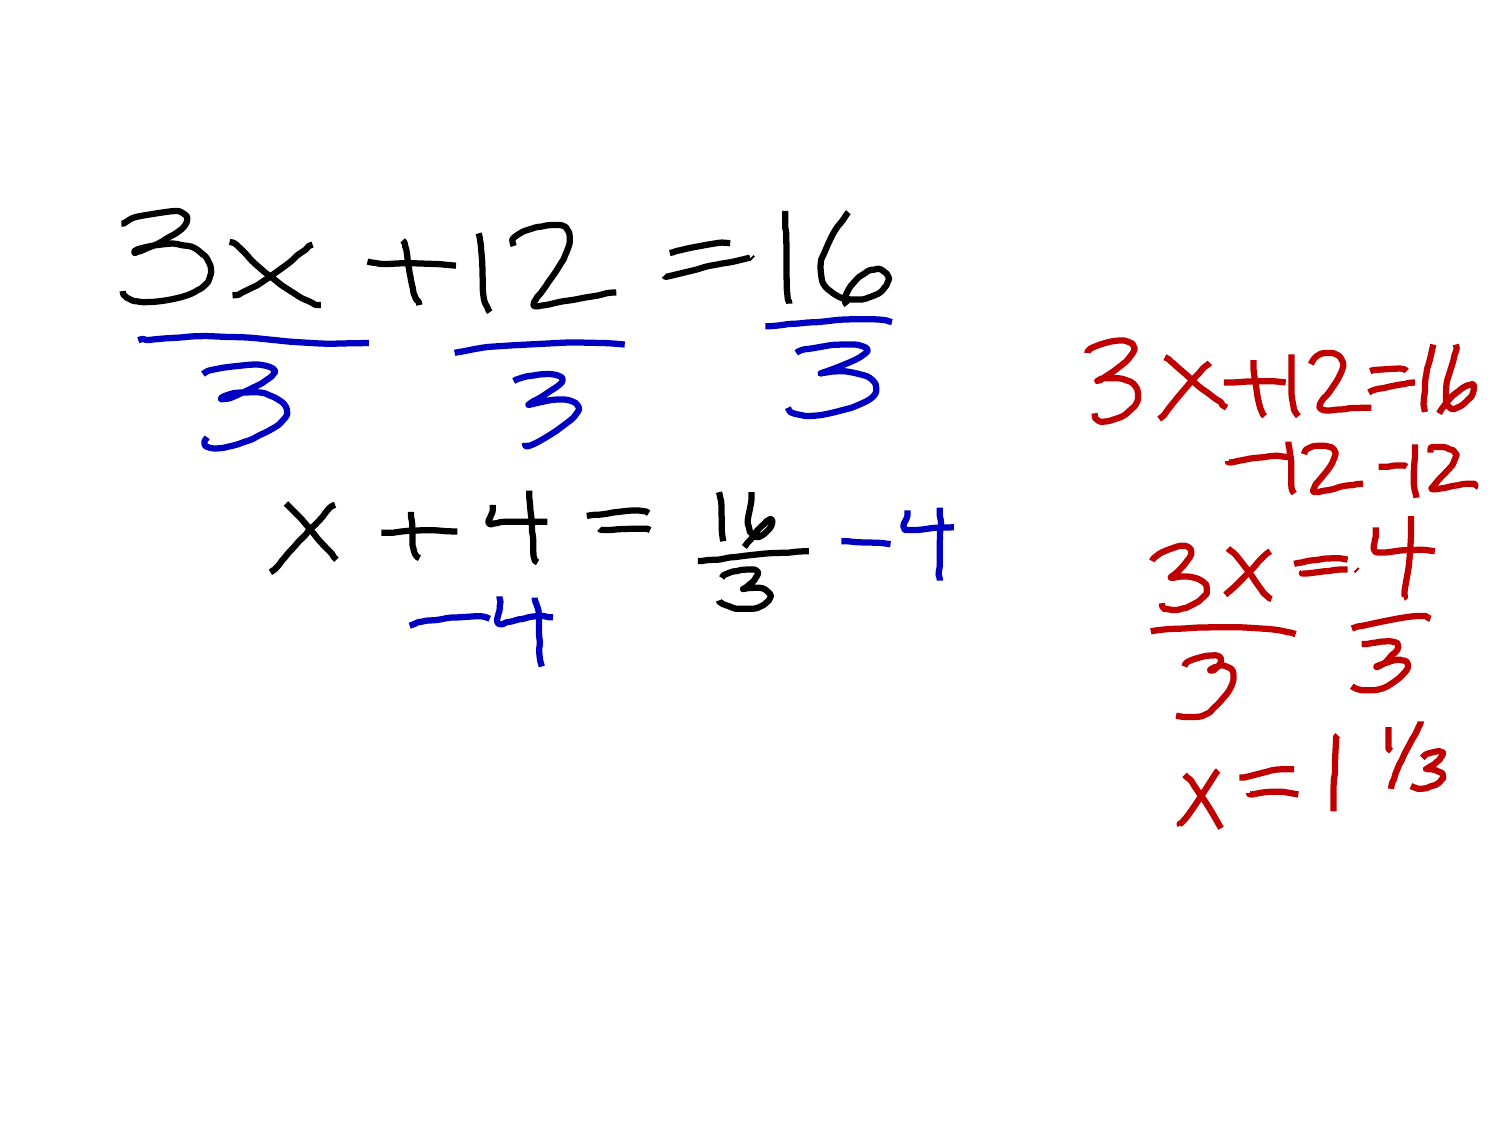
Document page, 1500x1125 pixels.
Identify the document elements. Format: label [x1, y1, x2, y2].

text_box [1239, 768, 1295, 779]
text_box [1410, 750, 1444, 790]
text_box [285, 502, 310, 529]
text_box [454, 341, 625, 354]
text_box [697, 550, 809, 562]
text_box [367, 260, 407, 265]
text_box [409, 615, 491, 627]
text_box [1368, 381, 1416, 393]
text_box [1158, 362, 1211, 420]
text_box [1227, 455, 1290, 464]
text_box [1290, 354, 1299, 417]
text_box [841, 540, 891, 545]
text_box [1412, 444, 1418, 498]
text_box [1227, 547, 1249, 572]
text_box [765, 318, 893, 327]
text_box [477, 233, 491, 313]
text_box [1390, 721, 1422, 789]
text_box [743, 492, 774, 548]
text_box [270, 504, 336, 573]
text_box [496, 596, 536, 626]
text_box [1429, 446, 1477, 490]
text_box [528, 490, 538, 564]
text_box [410, 511, 420, 559]
text_box [513, 373, 580, 448]
text_box [229, 241, 271, 274]
text_box [1201, 797, 1222, 829]
text_box [1378, 464, 1407, 468]
text_box [409, 262, 457, 267]
text_box [533, 517, 548, 523]
text_box [202, 363, 288, 450]
text_box [937, 507, 942, 581]
text_box [415, 529, 458, 533]
text_box [534, 597, 543, 667]
text_box [1332, 734, 1339, 812]
text_box [271, 274, 321, 306]
text_box [942, 522, 954, 529]
text_box [402, 239, 421, 306]
text_box [718, 568, 772, 610]
text_box [663, 256, 750, 278]
text_box [1422, 344, 1435, 413]
text_box [787, 343, 878, 417]
text_box [1387, 727, 1392, 752]
text_box [1183, 774, 1201, 797]
text_box [381, 529, 411, 534]
text_box [1178, 770, 1219, 826]
text_box [1175, 654, 1235, 718]
text_box [138, 335, 369, 345]
text_box [718, 491, 724, 542]
text_box [1351, 640, 1409, 692]
text_box [1249, 573, 1272, 600]
text_box [1193, 381, 1228, 409]
text_box [1258, 380, 1286, 384]
text_box [1351, 615, 1431, 630]
text_box [586, 509, 650, 517]
text_box [1224, 550, 1271, 596]
text_box [487, 504, 530, 525]
text_box [511, 224, 617, 308]
text_box [232, 243, 313, 296]
text_box [1411, 541, 1435, 552]
text_box [669, 241, 731, 254]
text_box [1301, 568, 1348, 575]
text_box [1310, 352, 1372, 412]
text_box [311, 530, 338, 561]
text_box [1086, 339, 1139, 423]
text_box [1151, 544, 1208, 611]
text_box [1248, 790, 1299, 796]
text_box [784, 210, 791, 304]
text_box [1150, 626, 1296, 635]
text_box [121, 210, 212, 303]
text_box [1164, 356, 1192, 380]
text_box [1438, 344, 1475, 414]
text_box [1252, 360, 1266, 417]
text_box [902, 510, 939, 531]
text_box [1403, 516, 1412, 599]
text_box [1287, 441, 1295, 494]
text_box [598, 527, 651, 531]
text_box [1372, 527, 1408, 554]
text_box [1294, 557, 1348, 565]
text_box [1369, 367, 1408, 372]
text_box [1303, 445, 1364, 493]
text_box [1223, 380, 1254, 384]
text_box [540, 612, 554, 619]
text_box [819, 211, 890, 306]
